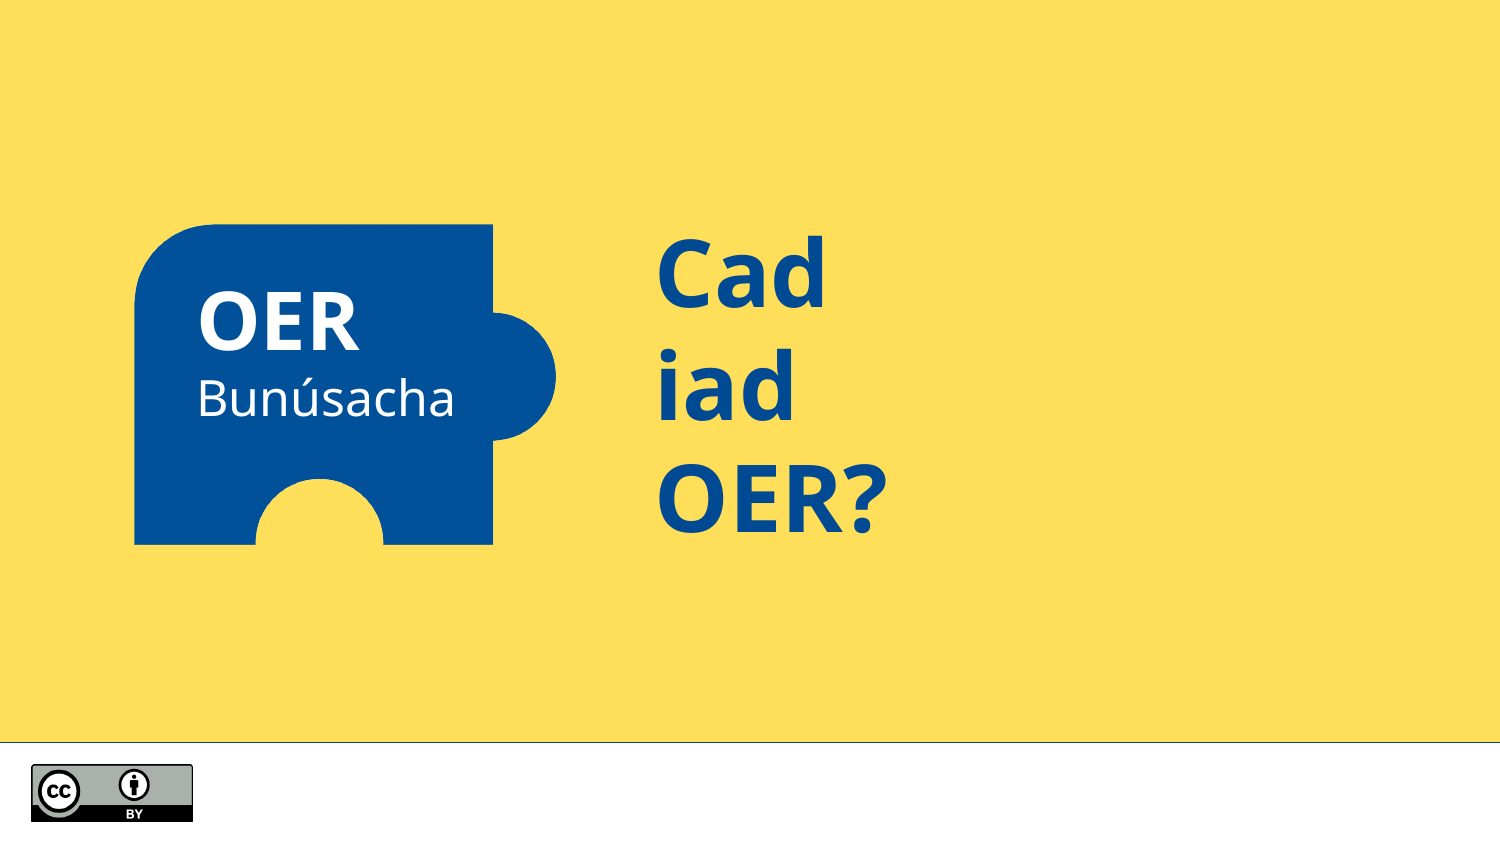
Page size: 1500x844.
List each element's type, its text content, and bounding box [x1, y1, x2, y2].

picture [31, 764, 193, 822]
picture [133, 224, 556, 545]
text_box Cad iad OER? [639, 199, 999, 567]
text_box [0, 750, 1500, 844]
text_box OER Bunúsacha [560, 250, 797, 445]
